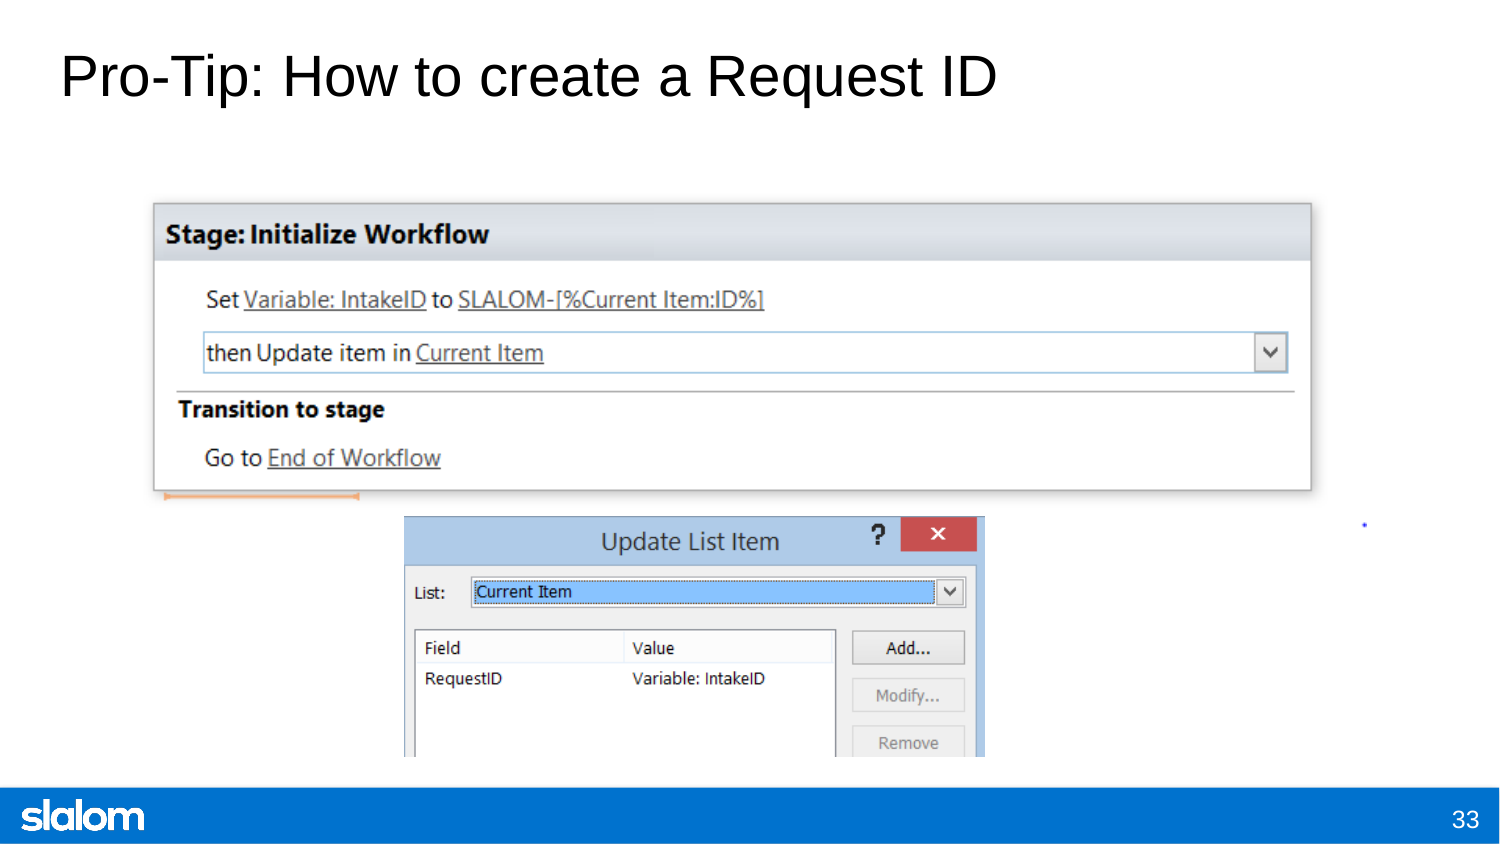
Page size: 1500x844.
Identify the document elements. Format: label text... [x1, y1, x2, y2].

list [132, 178, 1367, 530]
title Pro-Tip: How to create a Request ID [38, 34, 1463, 118]
picture [21, 799, 144, 831]
picture [403, 515, 985, 757]
slide_number 33 [1144, 806, 1495, 831]
